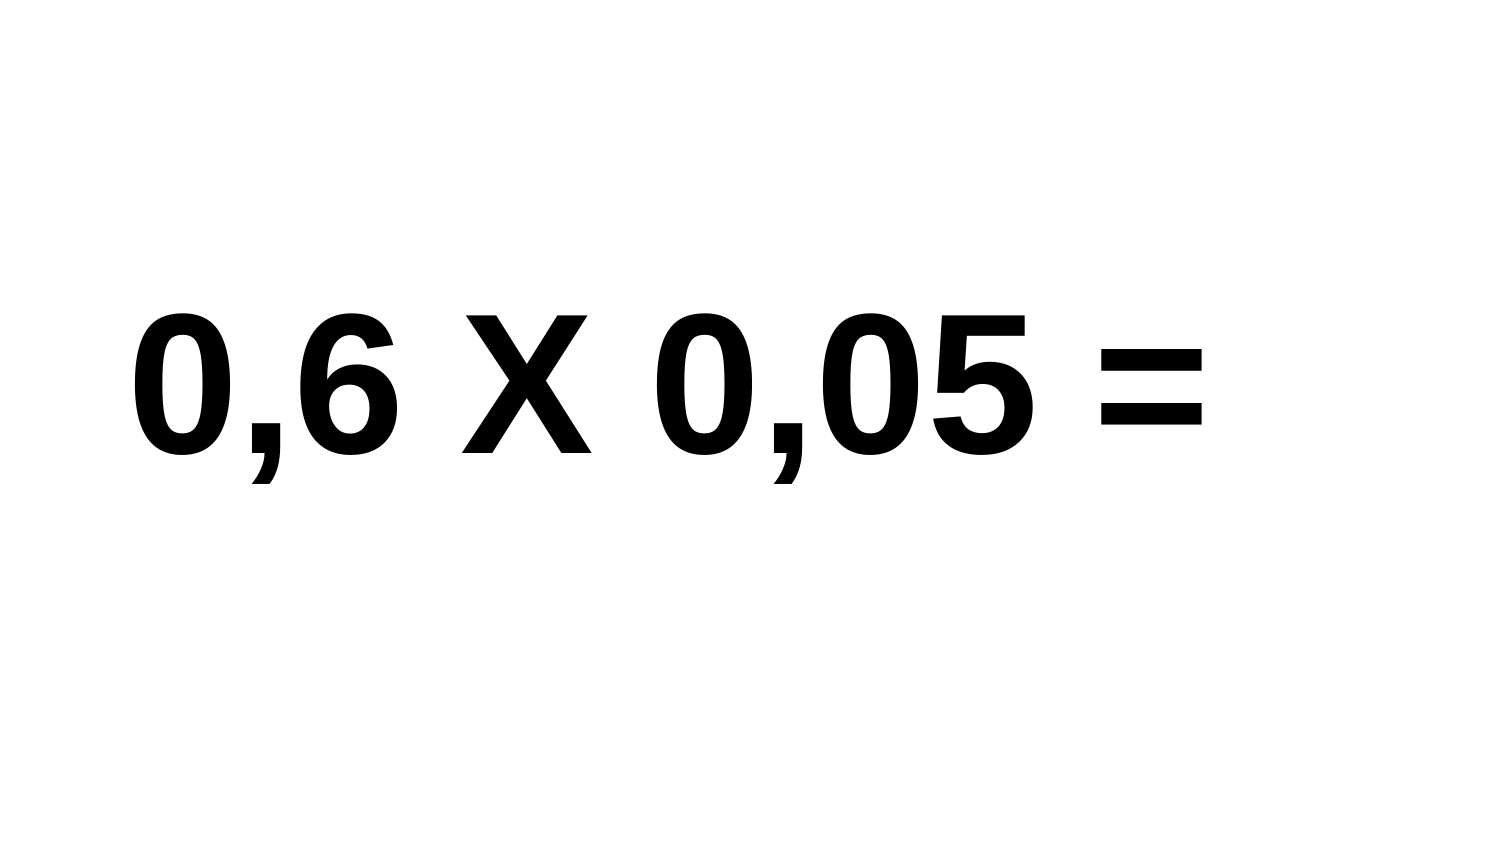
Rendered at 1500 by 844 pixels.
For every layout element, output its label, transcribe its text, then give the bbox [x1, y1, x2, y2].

text_box 0,6 X 0,05 = [112, 318, 1388, 509]
